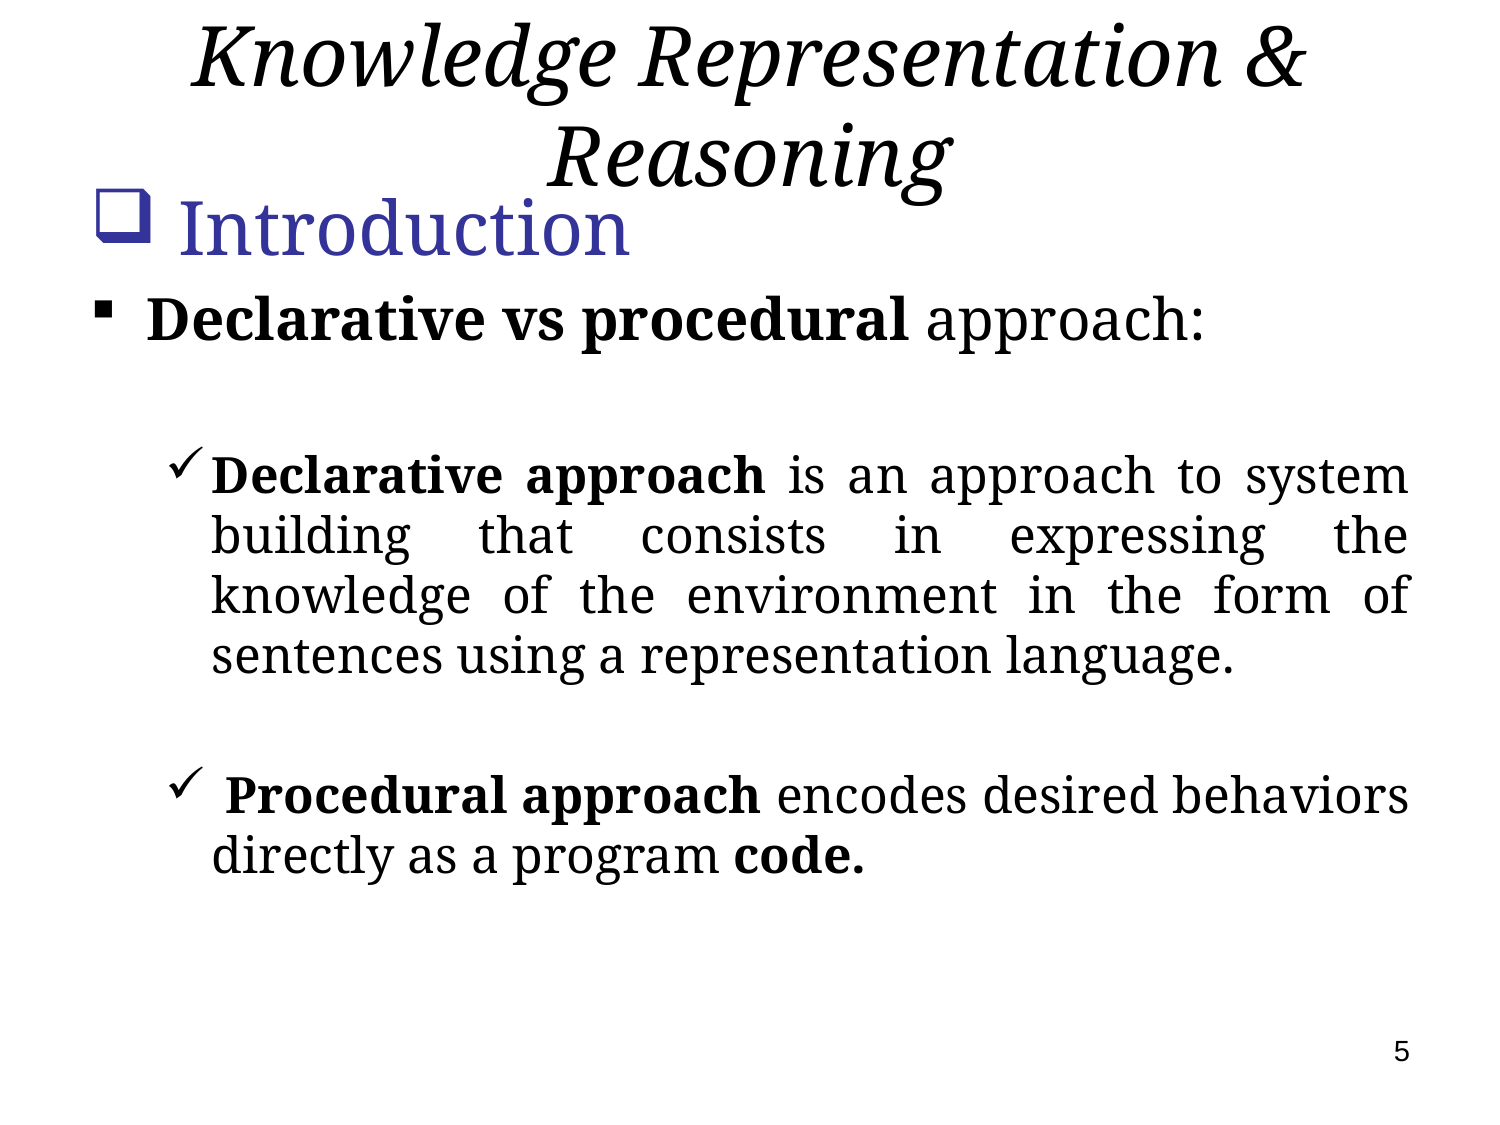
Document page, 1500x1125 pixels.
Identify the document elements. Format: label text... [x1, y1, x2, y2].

title Knowledge Representation & Reasoning [74, 44, 1426, 162]
list Introduction Declarative vs procedural approach: Declarative approach is an approach to system building that consists in expressing the knowledge of the environment in the form of sentences using a representation language. Procedural approach encodes desired behaviors directly as a program code. [74, 172, 1426, 1006]
slide_number 5 [1074, 1024, 1426, 1103]
